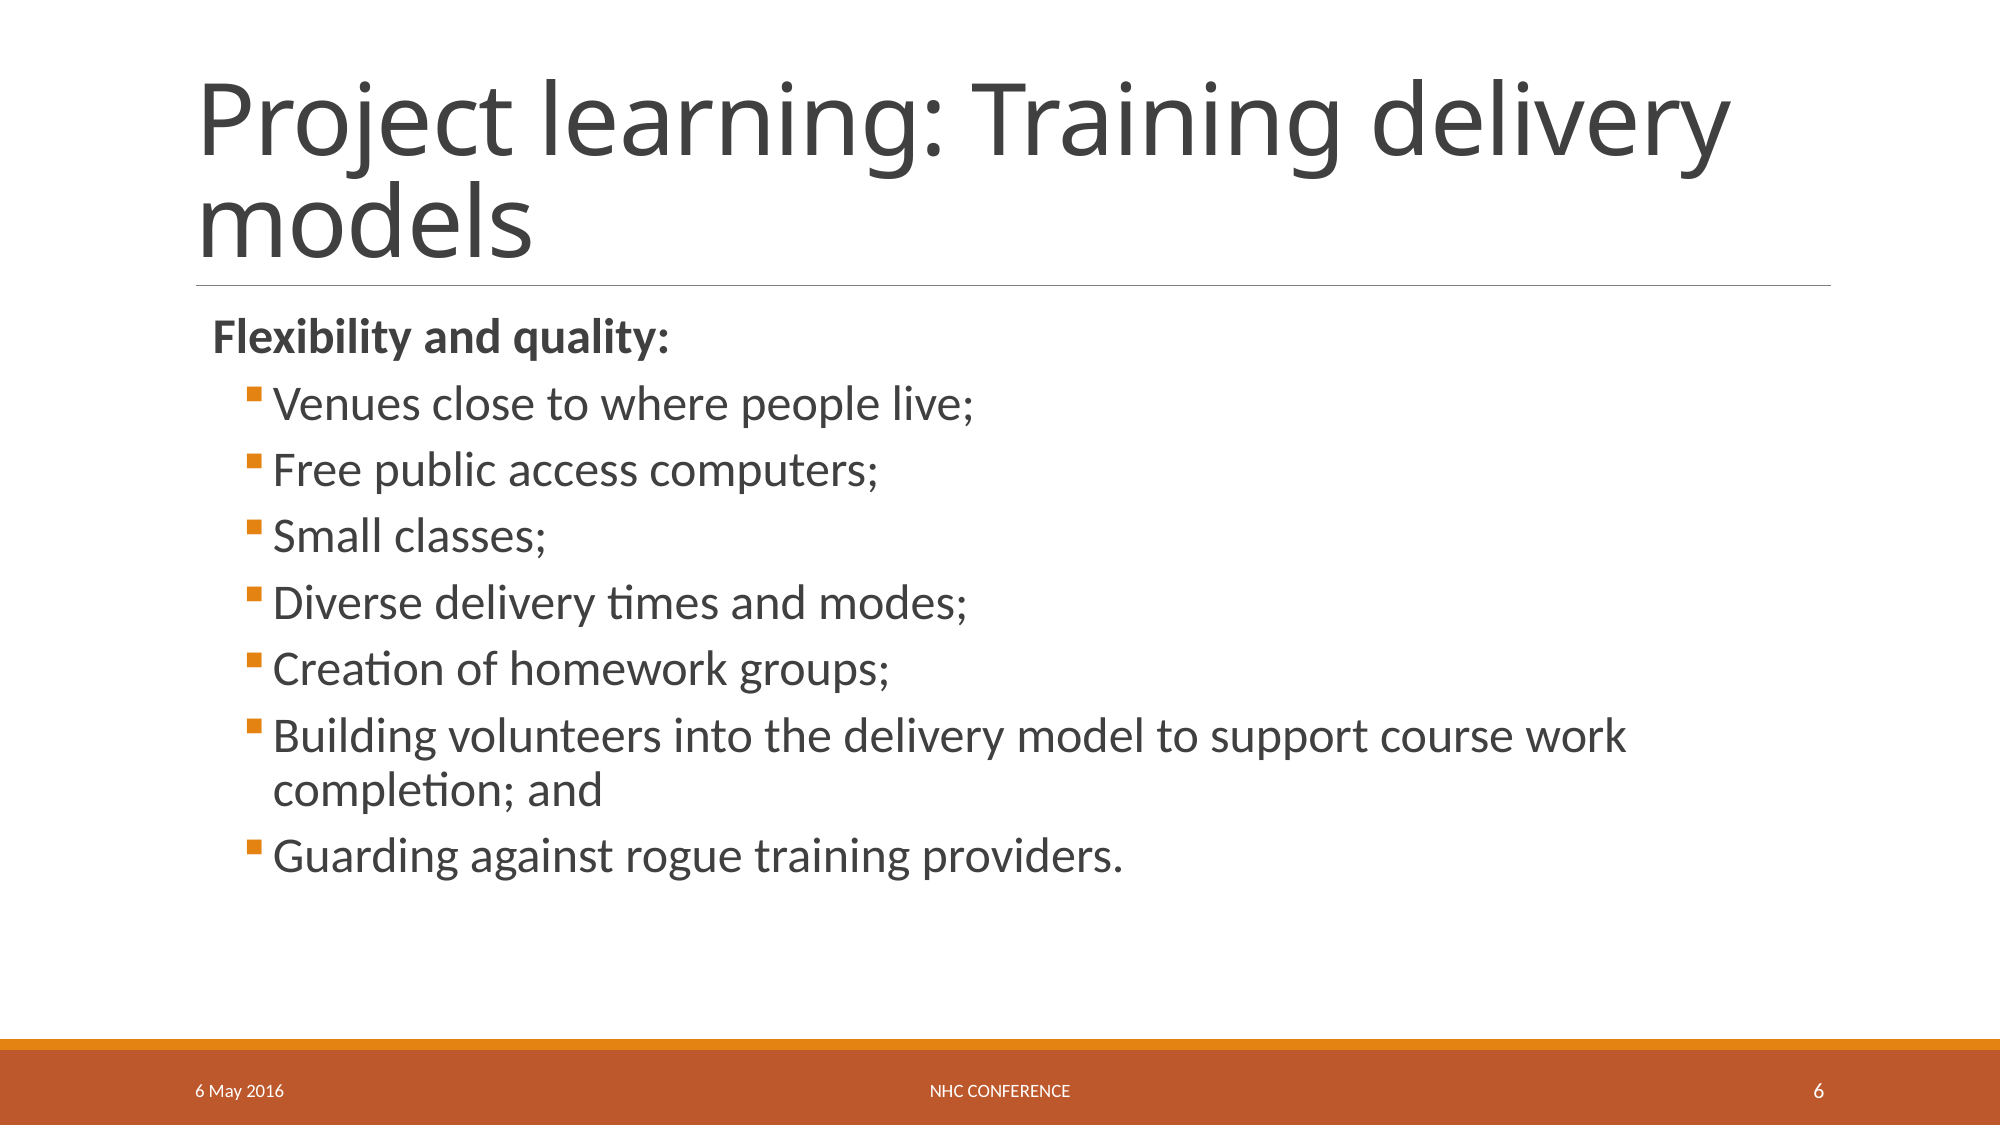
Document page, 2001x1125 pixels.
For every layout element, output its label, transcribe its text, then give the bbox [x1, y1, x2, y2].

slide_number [180, 1059, 586, 1120]
list Flexibility and quality: Venues close to where people live; Free public access computers; Small classes; Diverse delivery times and modes; Creation of homework groups; Building volunteers into the delivery model to support course work completion; and Guarding against rogue training providers. [180, 302, 1830, 963]
slide_number 6 [1624, 1059, 1840, 1120]
footer NHC Conference [604, 1059, 1396, 1120]
title Project learning: Training delivery models [180, 47, 1830, 285]
